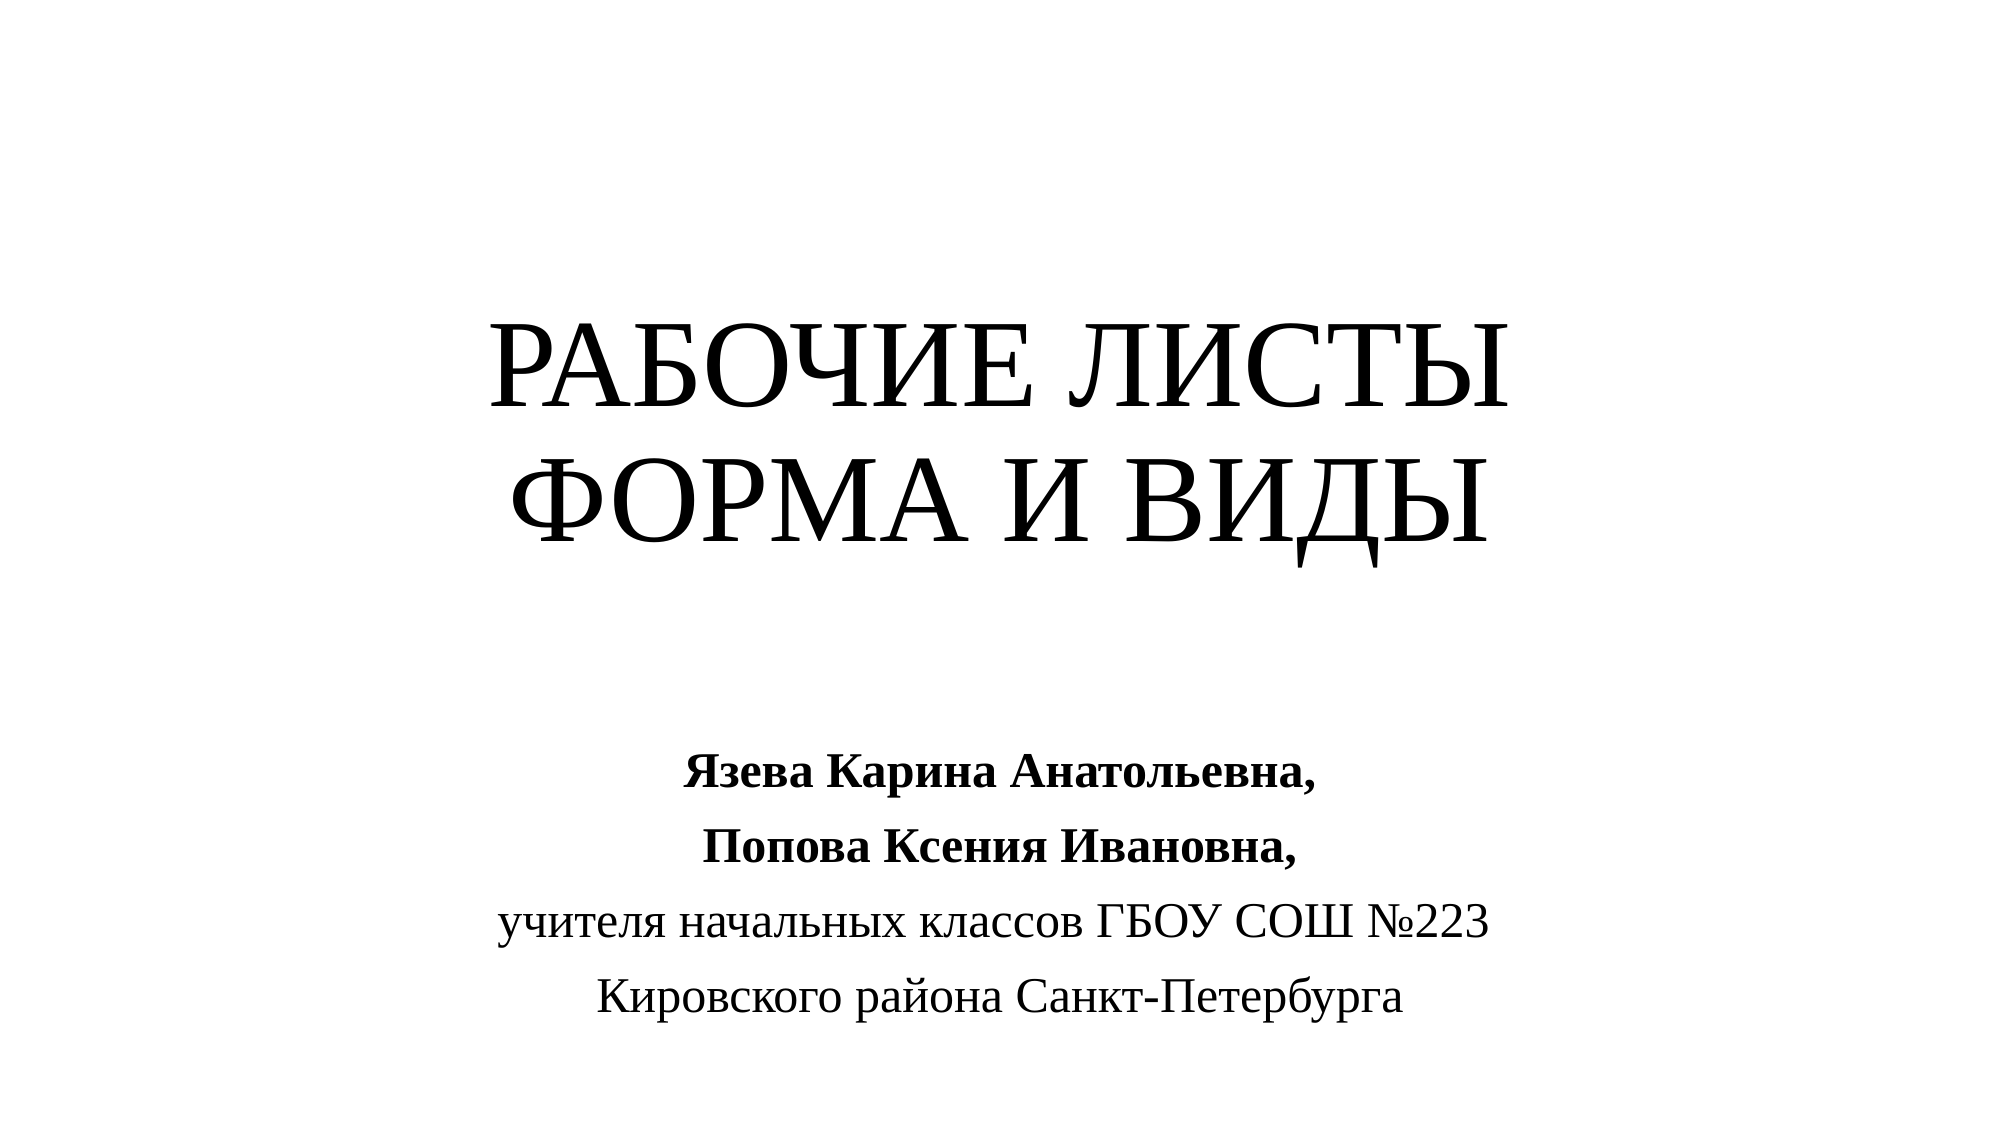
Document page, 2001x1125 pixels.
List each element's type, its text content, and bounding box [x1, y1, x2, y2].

title РАБОЧИЕ ЛИСТЫ ФОРМА И ВИДЫ [249, 184, 1750, 576]
subtitle Язева Карина Анатольевна, Попова Ксения Ивановна, учителя начальных классов ГБОУ СОШ №223 Кировского района Санкт-Петербурга [249, 737, 1750, 1053]
